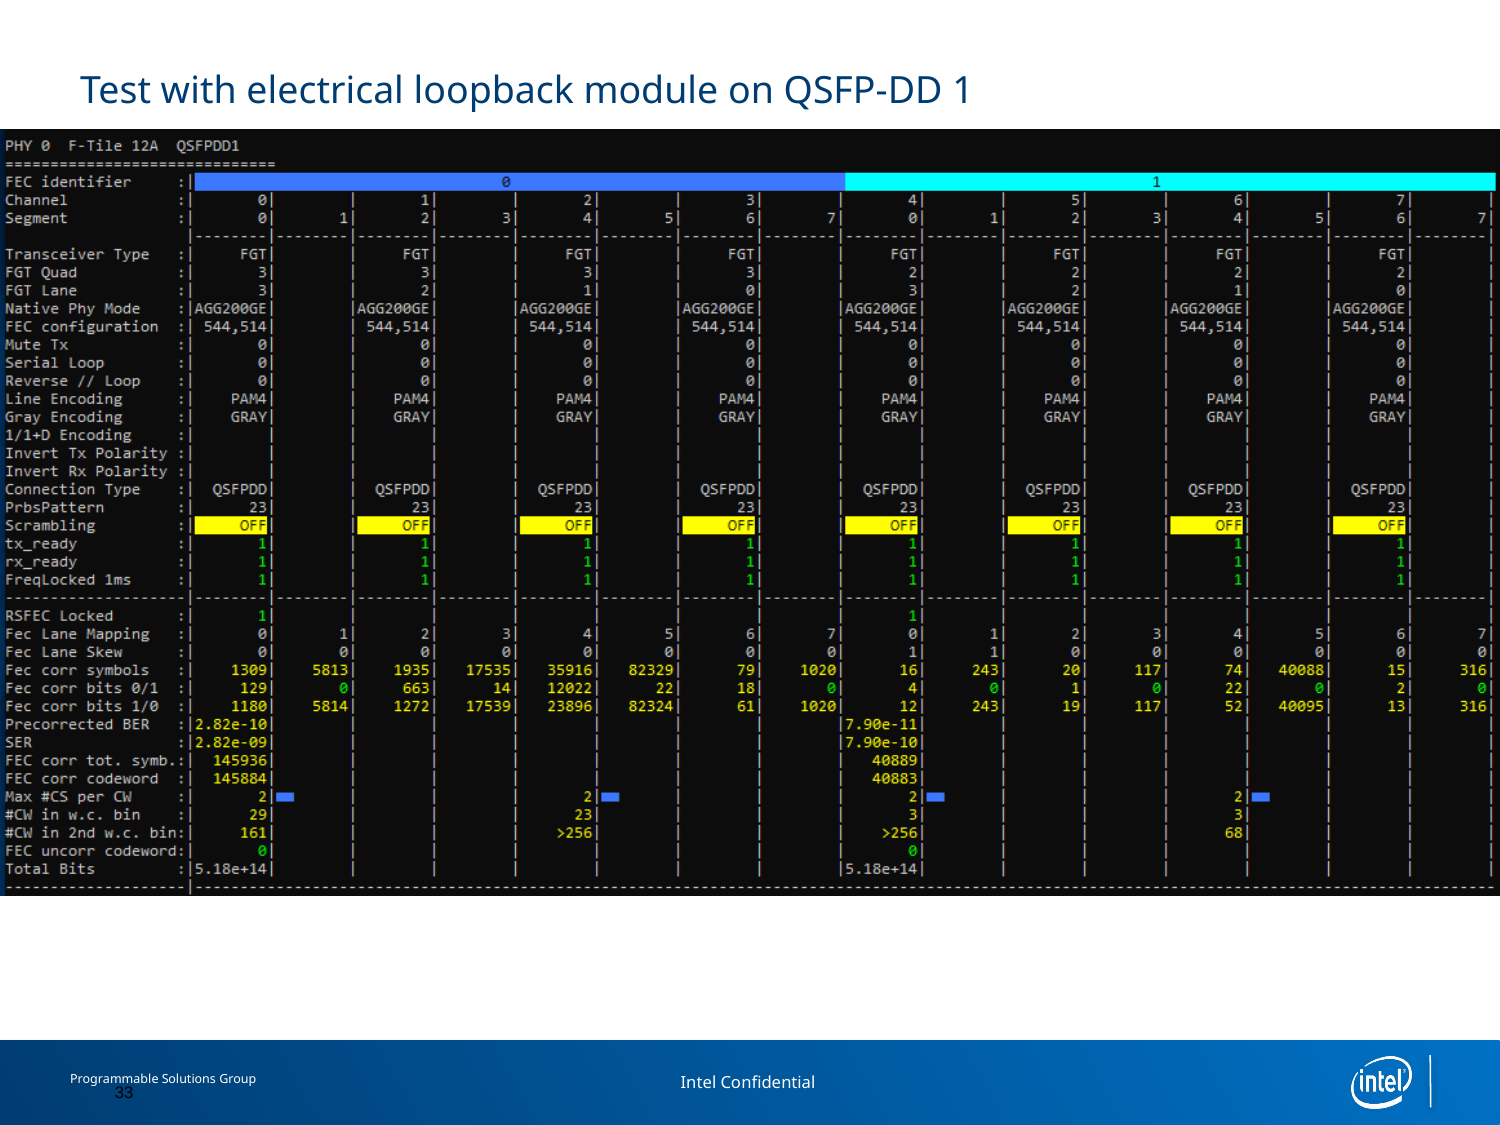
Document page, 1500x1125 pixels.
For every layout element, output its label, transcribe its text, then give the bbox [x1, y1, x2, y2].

title Test with electrical loopback module on QSFP-DD 1 [80, 65, 1388, 128]
slide_number 33 [19, 1069, 134, 1116]
picture [0, 129, 1500, 897]
picture [1351, 1056, 1412, 1109]
